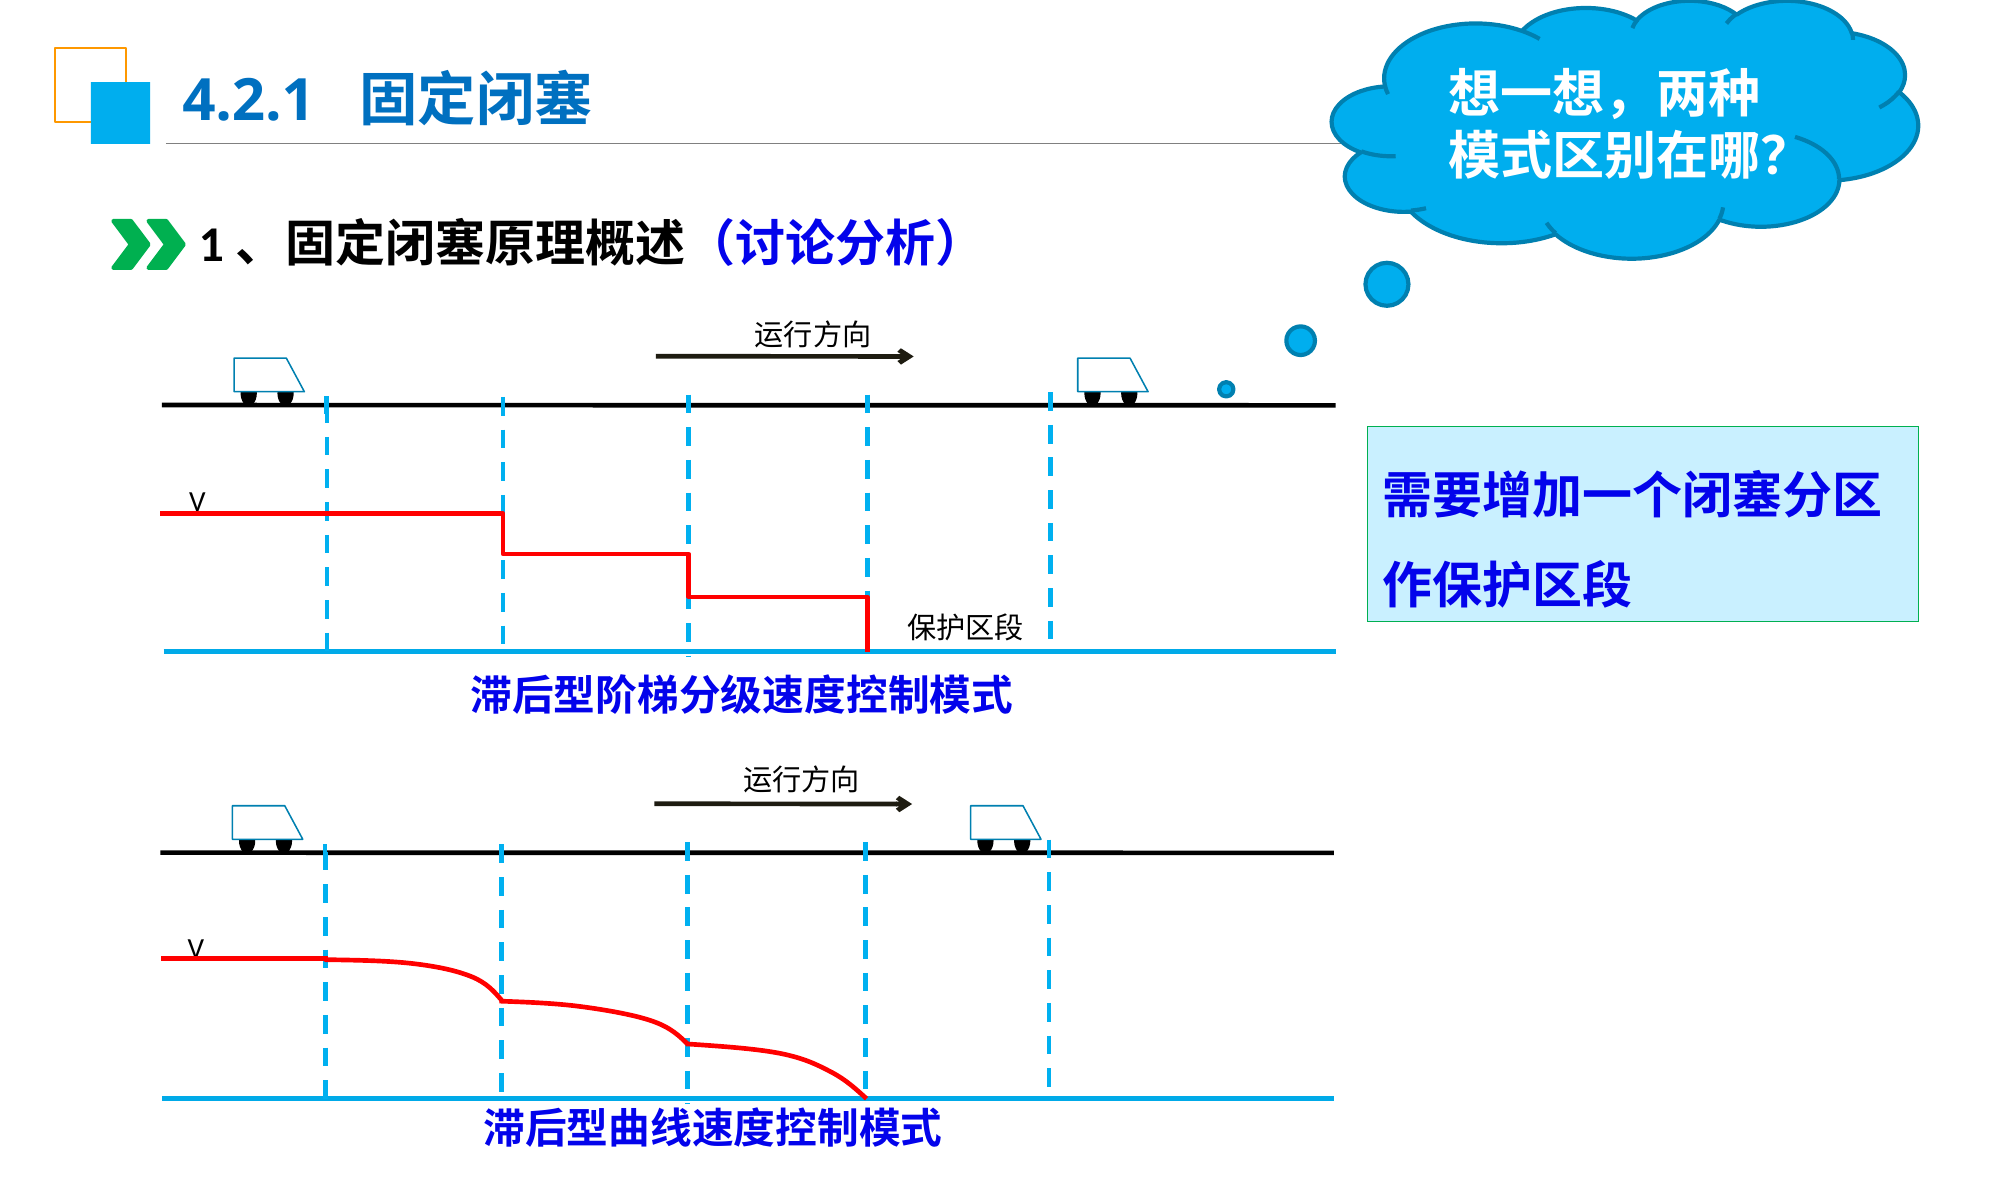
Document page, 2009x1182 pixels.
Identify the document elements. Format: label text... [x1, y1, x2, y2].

text_box 想一想，两种模式区别在哪？ [1329, 0, 1921, 261]
text_box 滞后型阶梯分级速度控制模式 [455, 667, 1029, 726]
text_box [160, 730, 1335, 1107]
text_box 想一想，两种模式区别在哪？ [1363, 260, 1411, 308]
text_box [159, 285, 1336, 659]
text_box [113, 203, 1001, 280]
text_box 4.2.1 固定闭塞 [161, 51, 614, 142]
text_box 需要增加一个闭塞分区作保护区段 [1367, 426, 1919, 622]
text_box 滞后型曲线速度控制模式 [468, 1116, 958, 1160]
